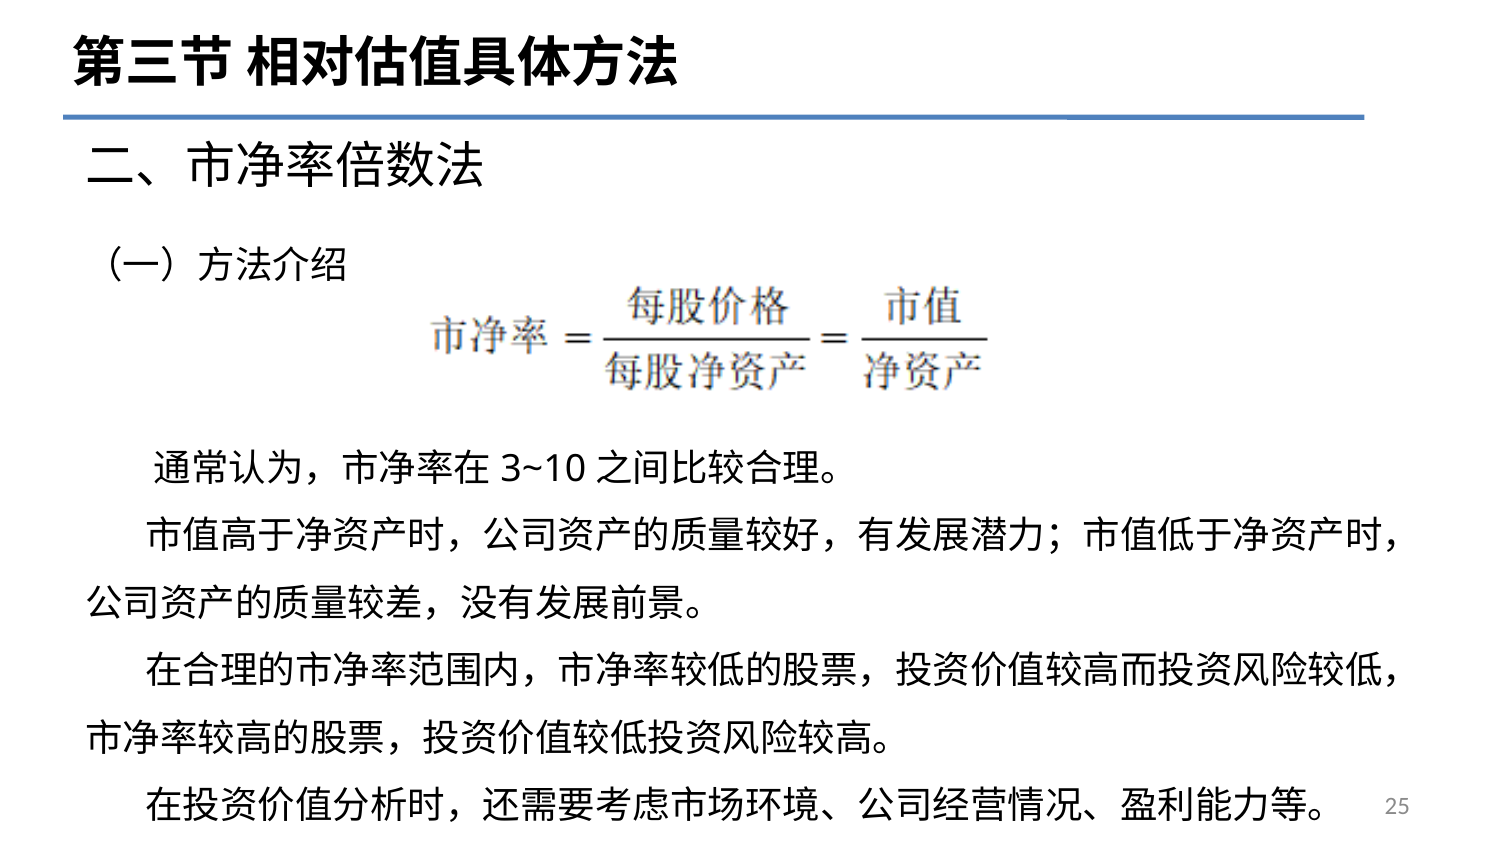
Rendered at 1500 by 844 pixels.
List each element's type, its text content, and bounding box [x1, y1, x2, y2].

text_box 第三节 相对估值具体方法 [56, 11, 1407, 107]
list （一）方法介绍 通常认为，市净率在3~10之间比较合理。 市值高于净资产时，公司资产的质量较好，有发展潜力；市值低于净资产时，公司资产的质量较差，没有发展前景。 在合理的市净率范围内，市净率较低的股票，投资价值较高而投资风险较低，市净率较高的股票，投资价值较低投资风险较高。 在投资价值分析时，还需要考虑市场环境、公司经营情况、盈利能力等。 [70, 210, 1421, 768]
title 二、市净率倍数法 [70, 93, 1421, 210]
picture [386, 269, 1024, 423]
slide_number 25 [1074, 782, 1425, 827]
